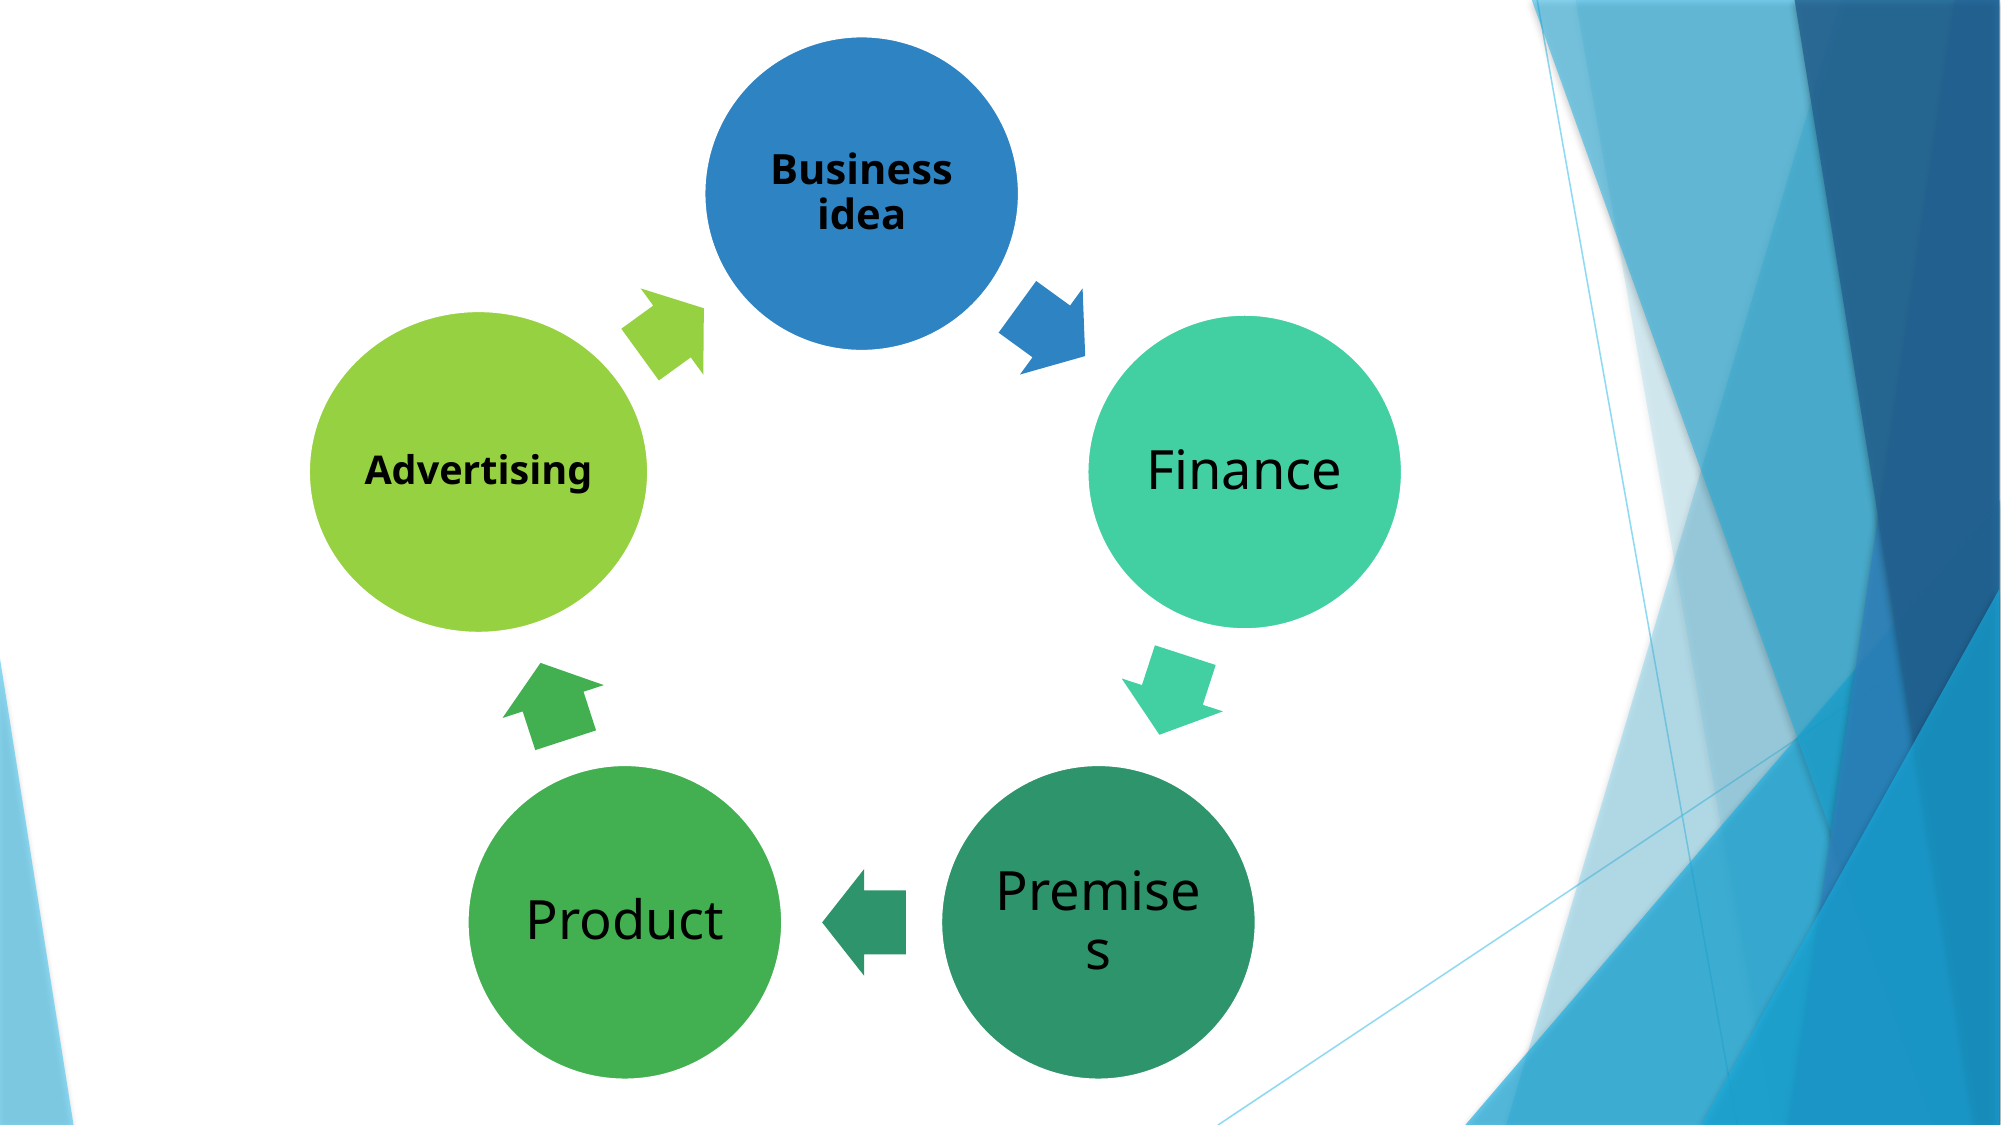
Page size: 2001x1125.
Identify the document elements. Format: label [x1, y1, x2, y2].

text_box [70, 35, 1641, 1081]
